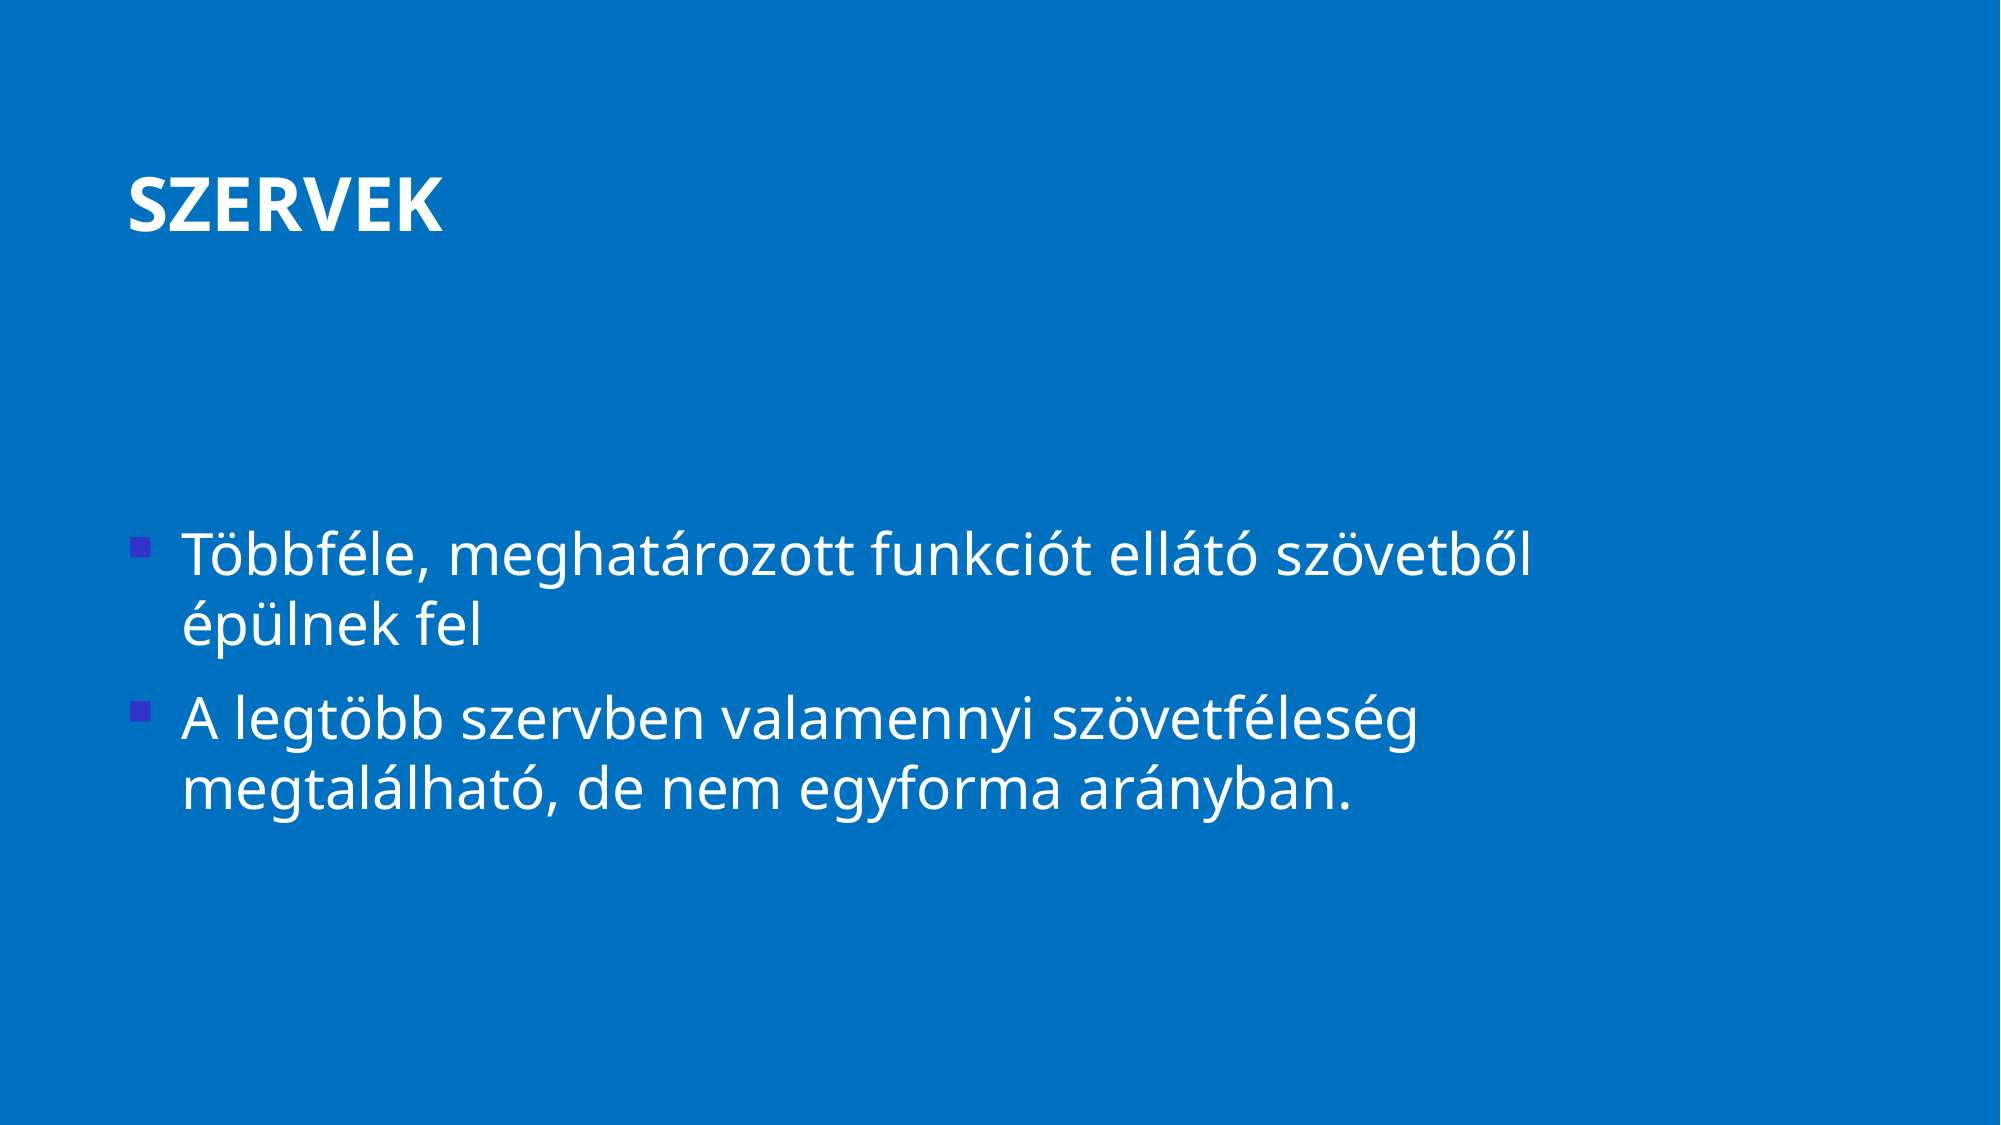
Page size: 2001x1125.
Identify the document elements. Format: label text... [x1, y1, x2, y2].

list Többféle, meghatározott funkciót ellátó szövetből épülnek fel A legtöbb szervben valamennyi szövetféleség megtalálható, de nem egyforma arányban. [112, 408, 1592, 1002]
title szervek [112, 77, 1513, 325]
